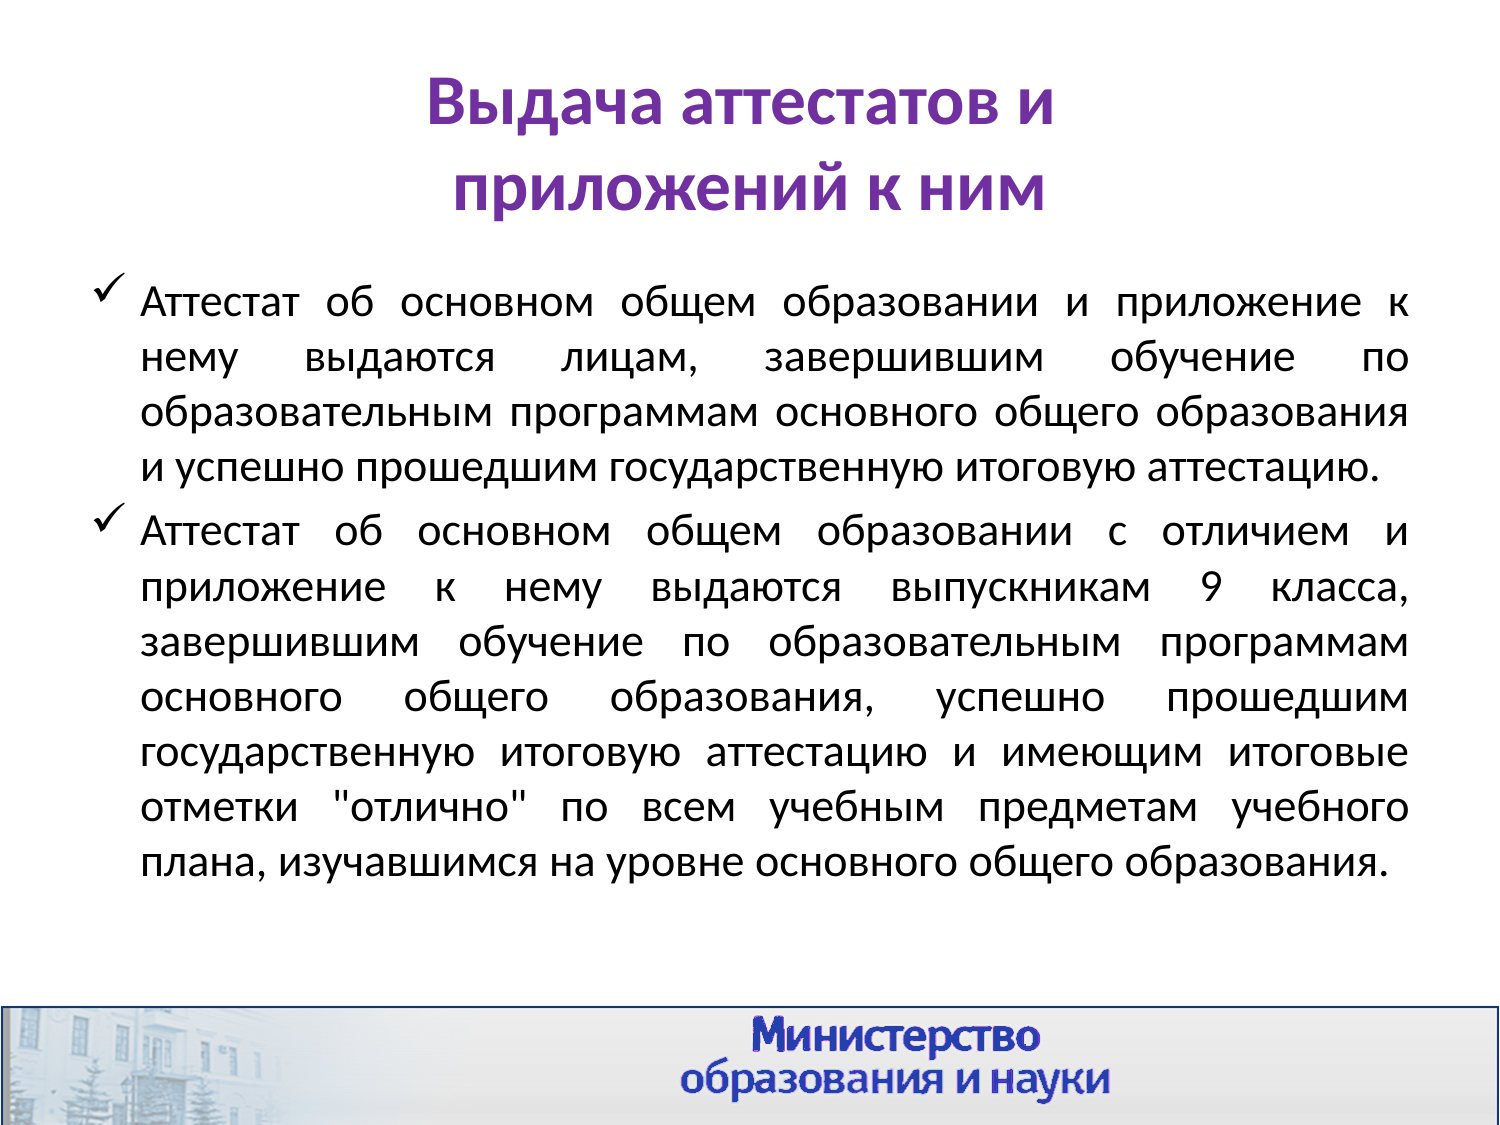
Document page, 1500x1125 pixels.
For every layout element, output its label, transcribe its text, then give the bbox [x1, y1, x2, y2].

title Выдача аттестатов и приложений к ним [75, 45, 1425, 233]
picture [0, 1004, 1500, 1125]
list Аттестат об основном общем образовании и приложение к нему выдаются лицам, завершившим обучение по образовательным программам основного общего образования и успешно прошедшим государственную итоговую аттестацию. Аттестат об основном общем образовании с отличием и приложение к нему выдаются выпускникам 9 класса, завершившим обучение по образовательным программам основного общего образования, успешно прошедшим государственную итоговую аттестацию и имеющим итоговые отметки "отлично" по всем учебным предметам учебного плана, изучавшимся на уровне основного общего образования. [75, 262, 1425, 1003]
